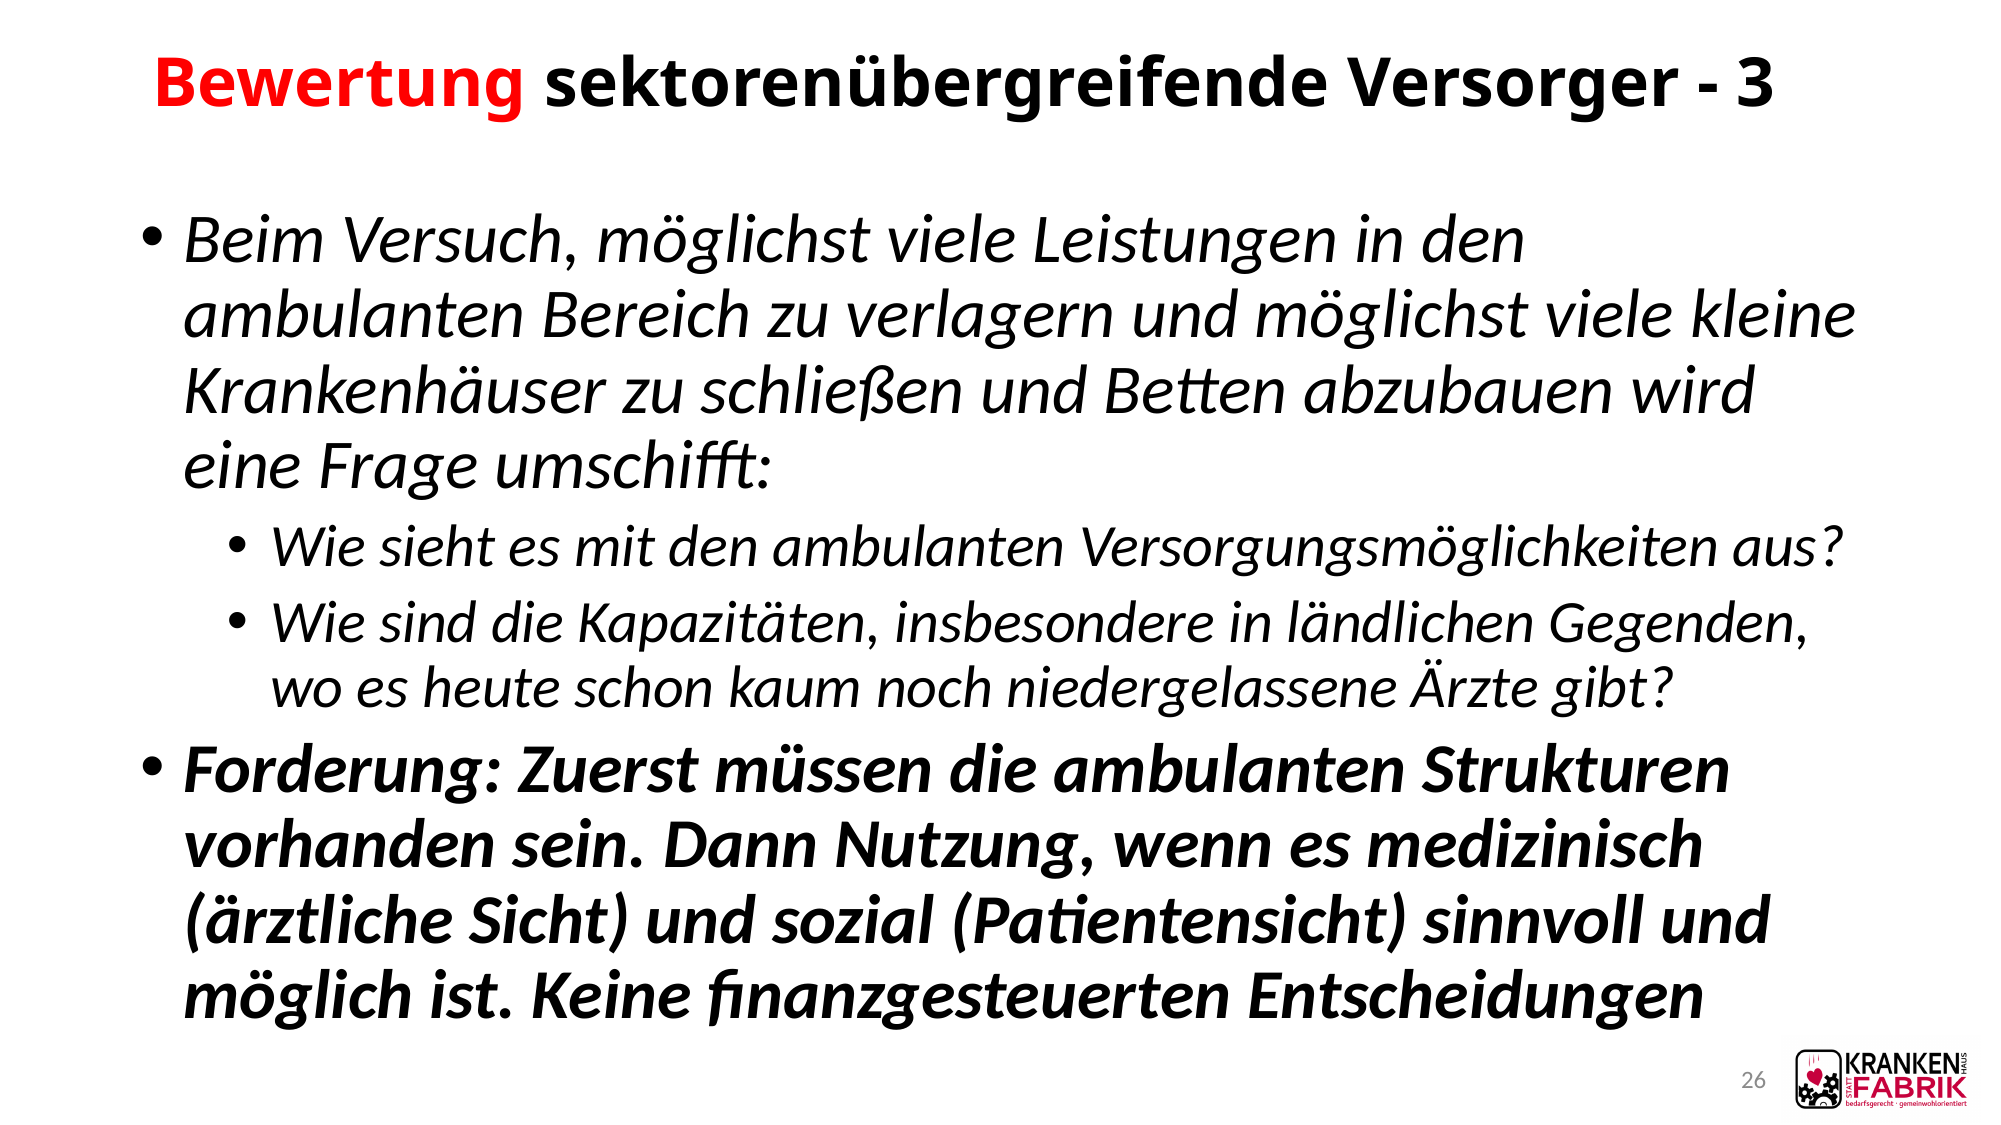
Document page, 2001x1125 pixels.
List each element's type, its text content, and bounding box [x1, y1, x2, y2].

slide_number 26 [1331, 1049, 1782, 1109]
list Beim Versuch, möglichst viele Leistungen in den ambulanten Bereich zu verlagern und möglichst viele kleine Krankenhäuser zu schließen und Betten abzubauen wird eine Frage umschifft: Wie sieht es mit den ambulanten Versorgungsmöglichkeiten aus? Wie sind die Kapazitäten, insbesondere in ländlichen Gegenden, wo es heute schon kaum noch niedergelassene Ärzte gibt? Forderung: Zuerst müssen die ambulanten Strukturen vorhanden sein. Dann Nutzung, wenn es medizinisch (ärztliche Sicht) und sozial (Patientensicht) sinnvoll und möglich ist. Keine finanzgesteuerten Entscheidungen [125, 194, 1875, 1072]
title Bewertung sektorenübergreifende Versorger - 3 [137, 16, 1863, 194]
picture [1781, 1035, 1981, 1123]
